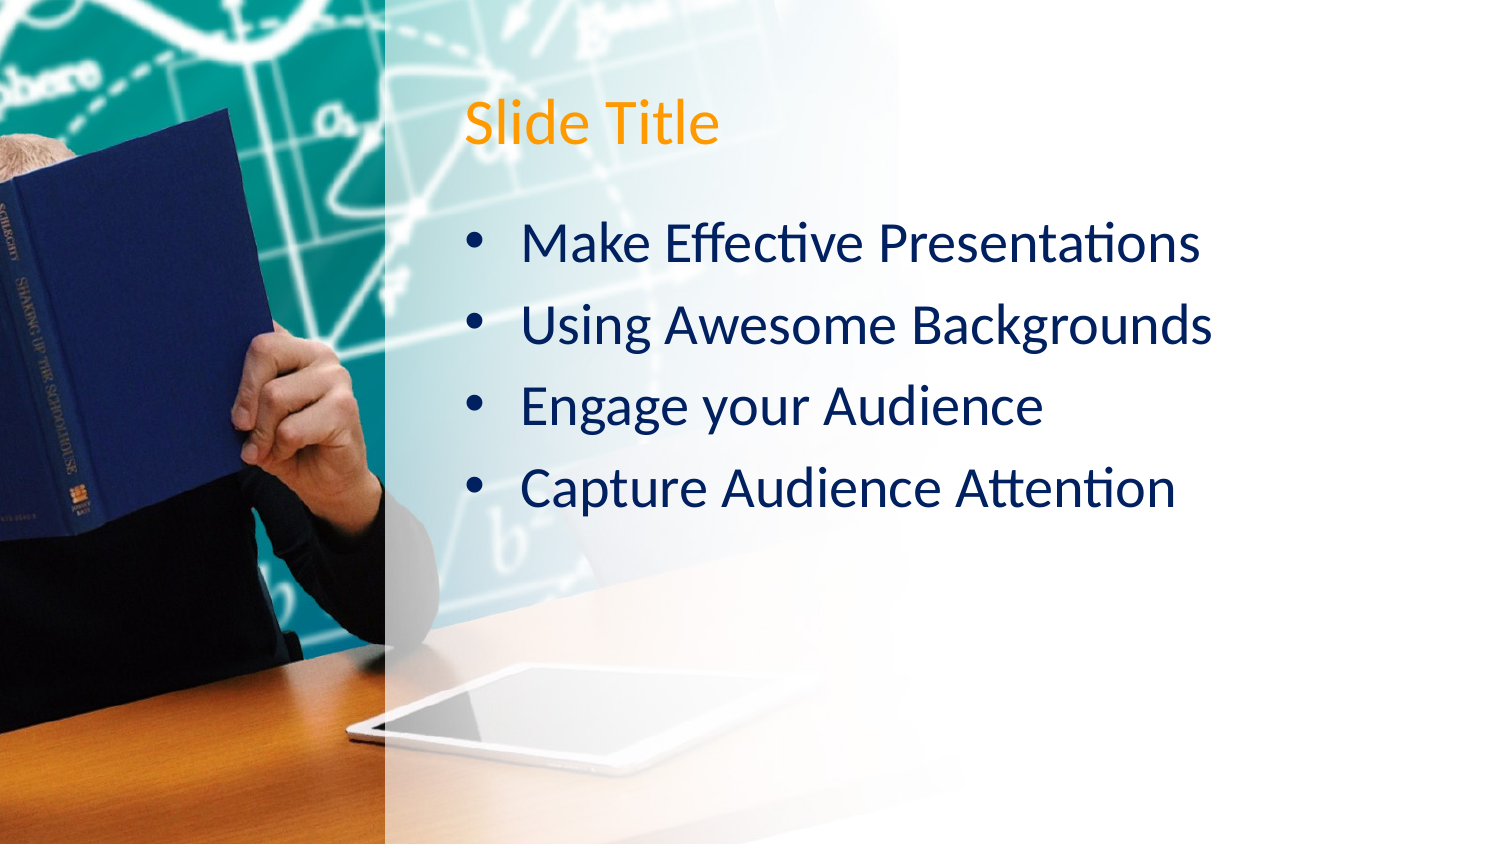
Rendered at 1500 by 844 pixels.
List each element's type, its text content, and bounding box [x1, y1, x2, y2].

list Make Effective Presentations Using Awesome Backgrounds Engage your Audience Capture Audience Attention [449, 196, 1427, 773]
title Slide Title [449, 71, 1427, 166]
picture [0, 0, 1500, 844]
